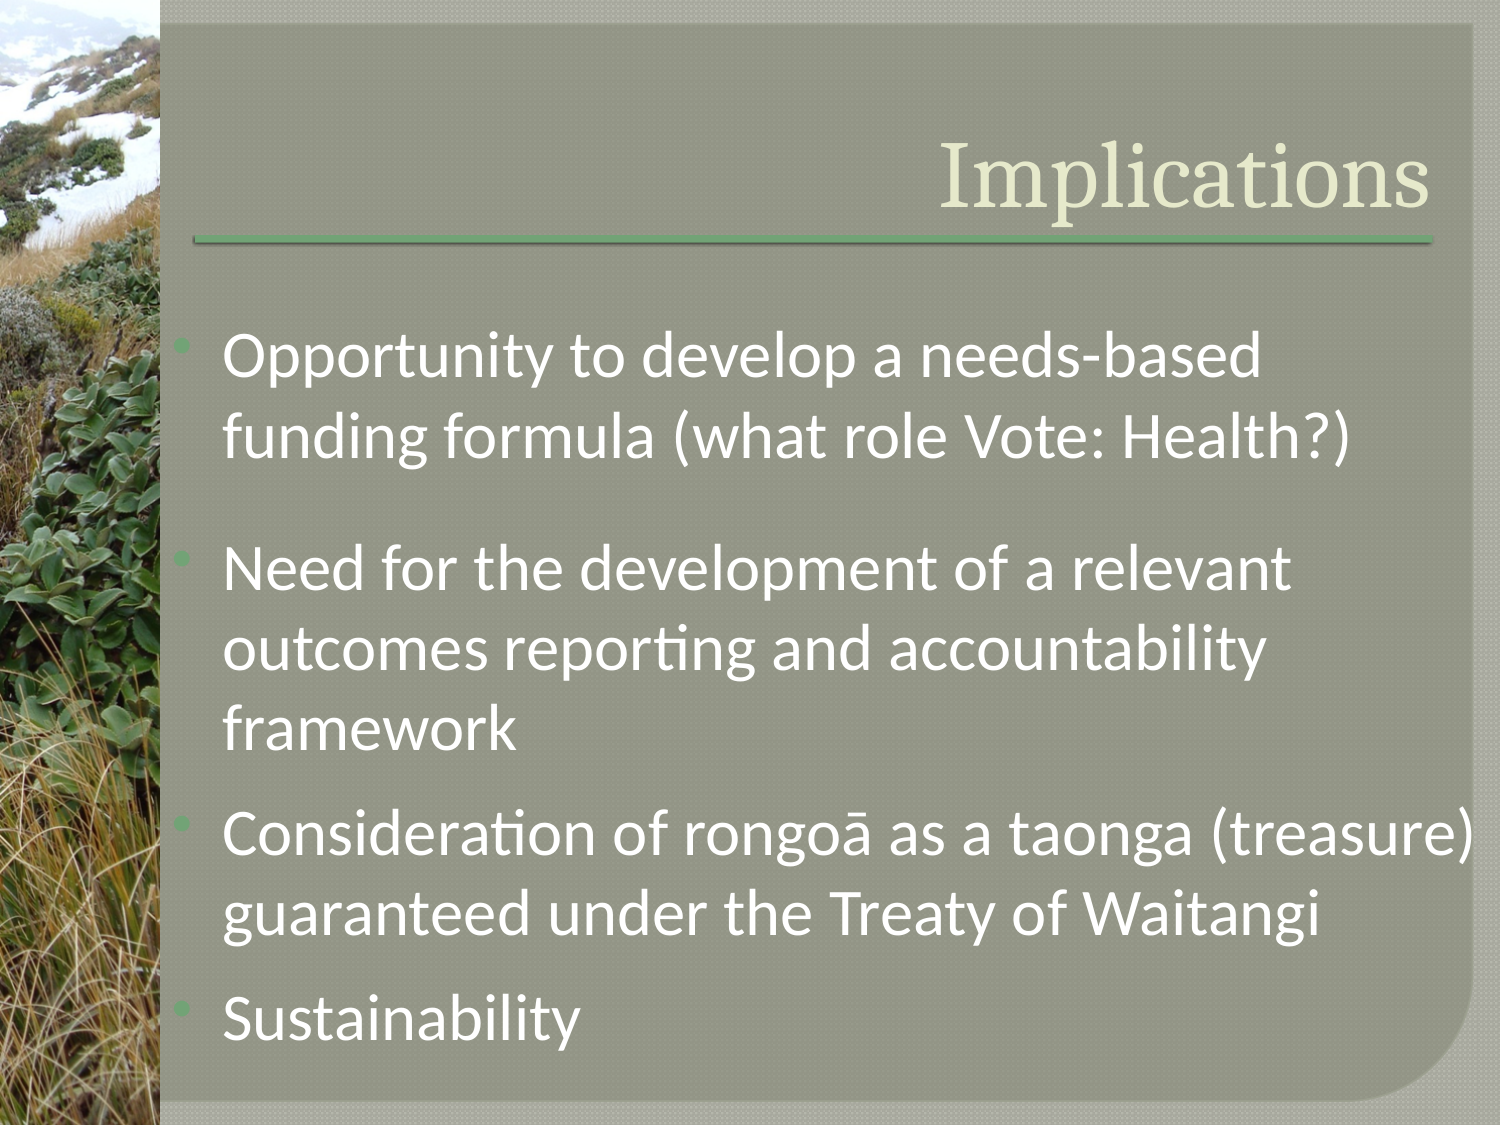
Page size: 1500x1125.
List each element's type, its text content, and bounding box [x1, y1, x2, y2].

list Opportunity to develop a needs-based funding formula (what role Vote: Health?) Need for the development of a relevant outcomes reporting and accountability framework Consideration of rongoā as a taonga (treasure) guaranteed under the Treaty of Waitangi Sustainability [159, 278, 1496, 1094]
picture [0, 0, 160, 1125]
title Implications [180, 46, 1447, 234]
